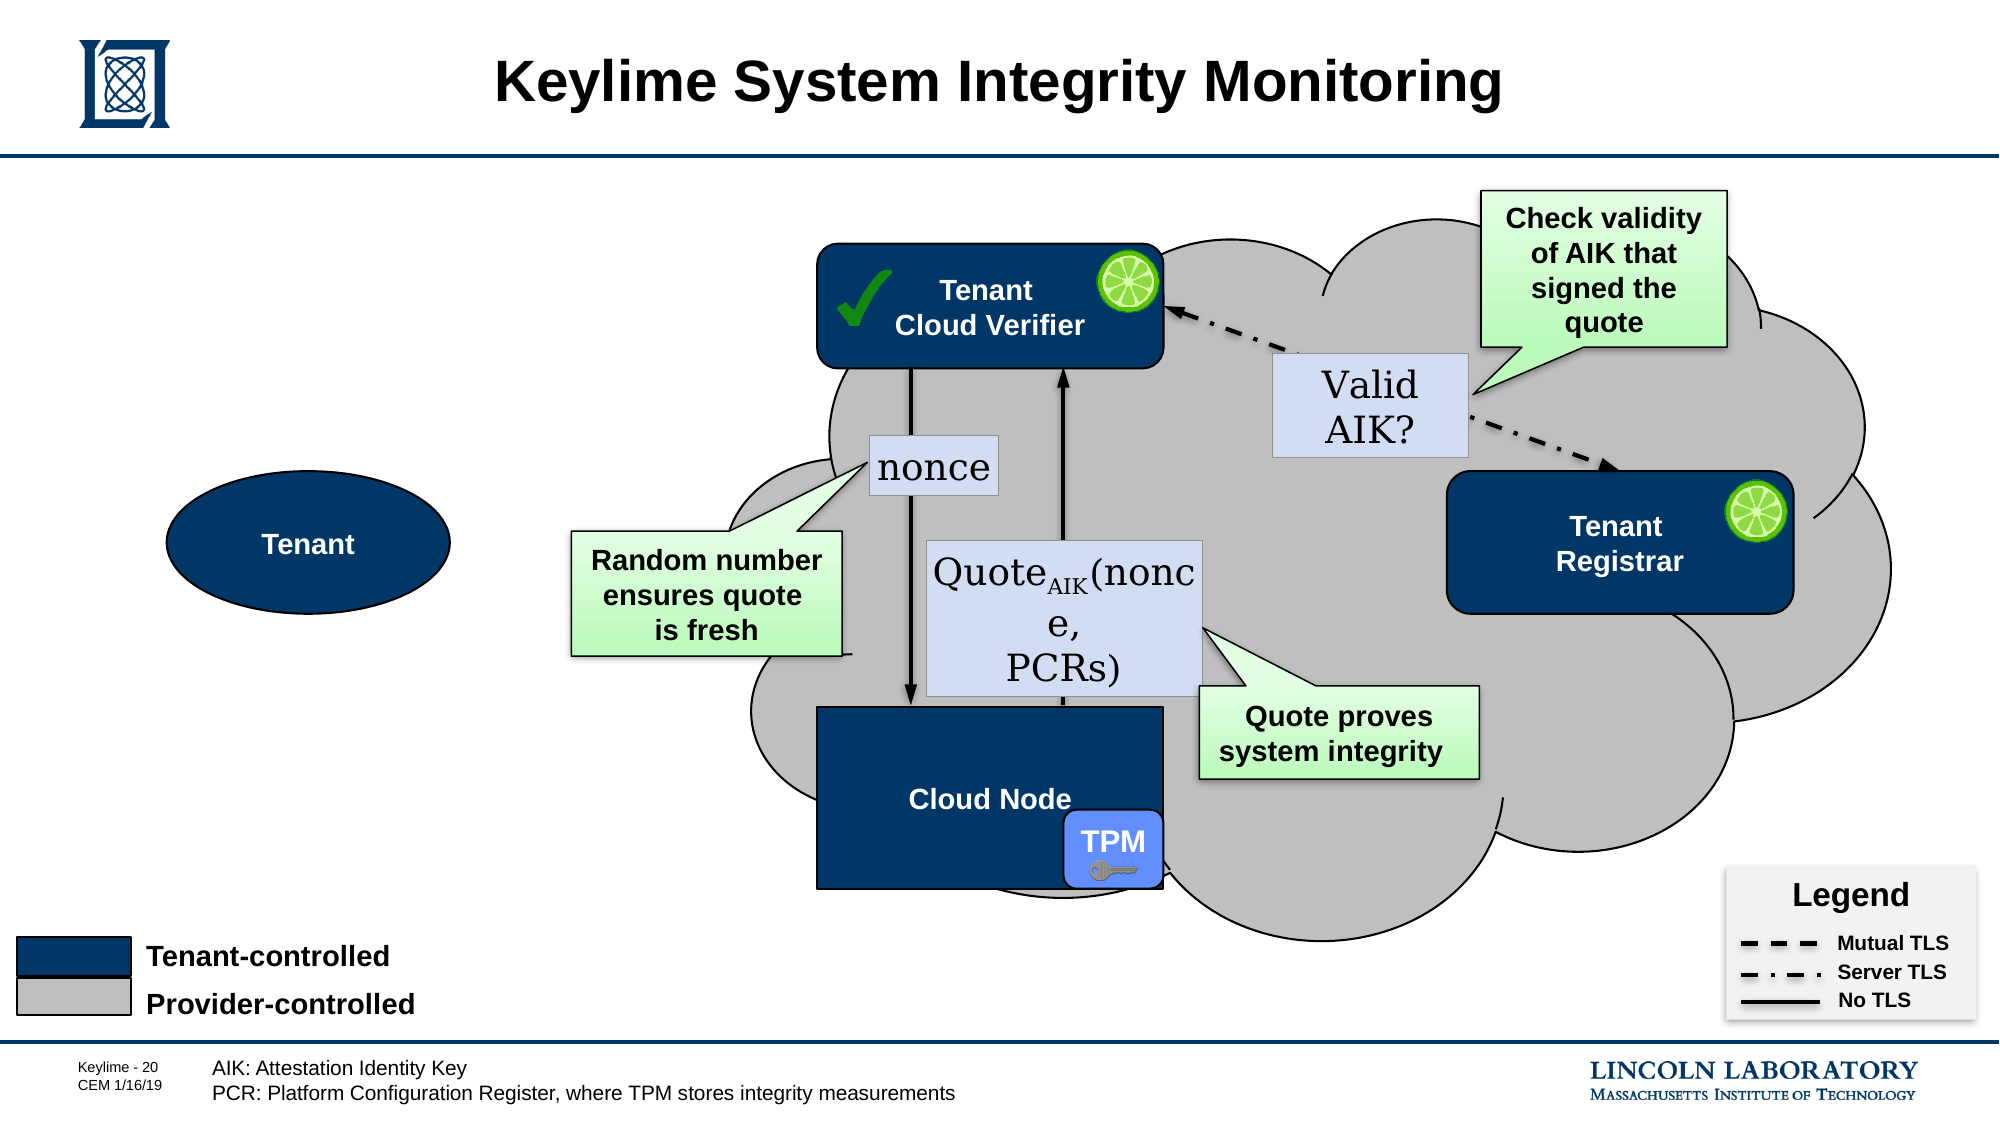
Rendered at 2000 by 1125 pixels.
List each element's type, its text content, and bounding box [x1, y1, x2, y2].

text_box [1168, 260, 1891, 942]
picture [1724, 479, 1788, 543]
picture [1096, 249, 1160, 313]
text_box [1726, 865, 1977, 1020]
text_box Tenant [166, 471, 450, 614]
text_box Tenant Cloud Verifier [817, 243, 1158, 365]
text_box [571, 366, 1480, 780]
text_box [16, 930, 451, 1029]
picture [79, 40, 170, 128]
text_box [1164, 219, 1475, 304]
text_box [1163, 305, 1621, 472]
picture [1588, 1061, 1918, 1100]
title Keylime System Integrity Monitoring [205, 16, 1794, 151]
picture [835, 268, 894, 327]
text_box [816, 787, 1164, 889]
text_box Check validity of AIK that signed the quote [1480, 189, 1728, 348]
text_box Tenant Registrar [1484, 471, 1794, 614]
text_box AIK: Attestation Identity Key PCR: Platform Configuration Register, where TPM stores integrity measurements [197, 1046, 1014, 1112]
text_box [793, 787, 811, 798]
